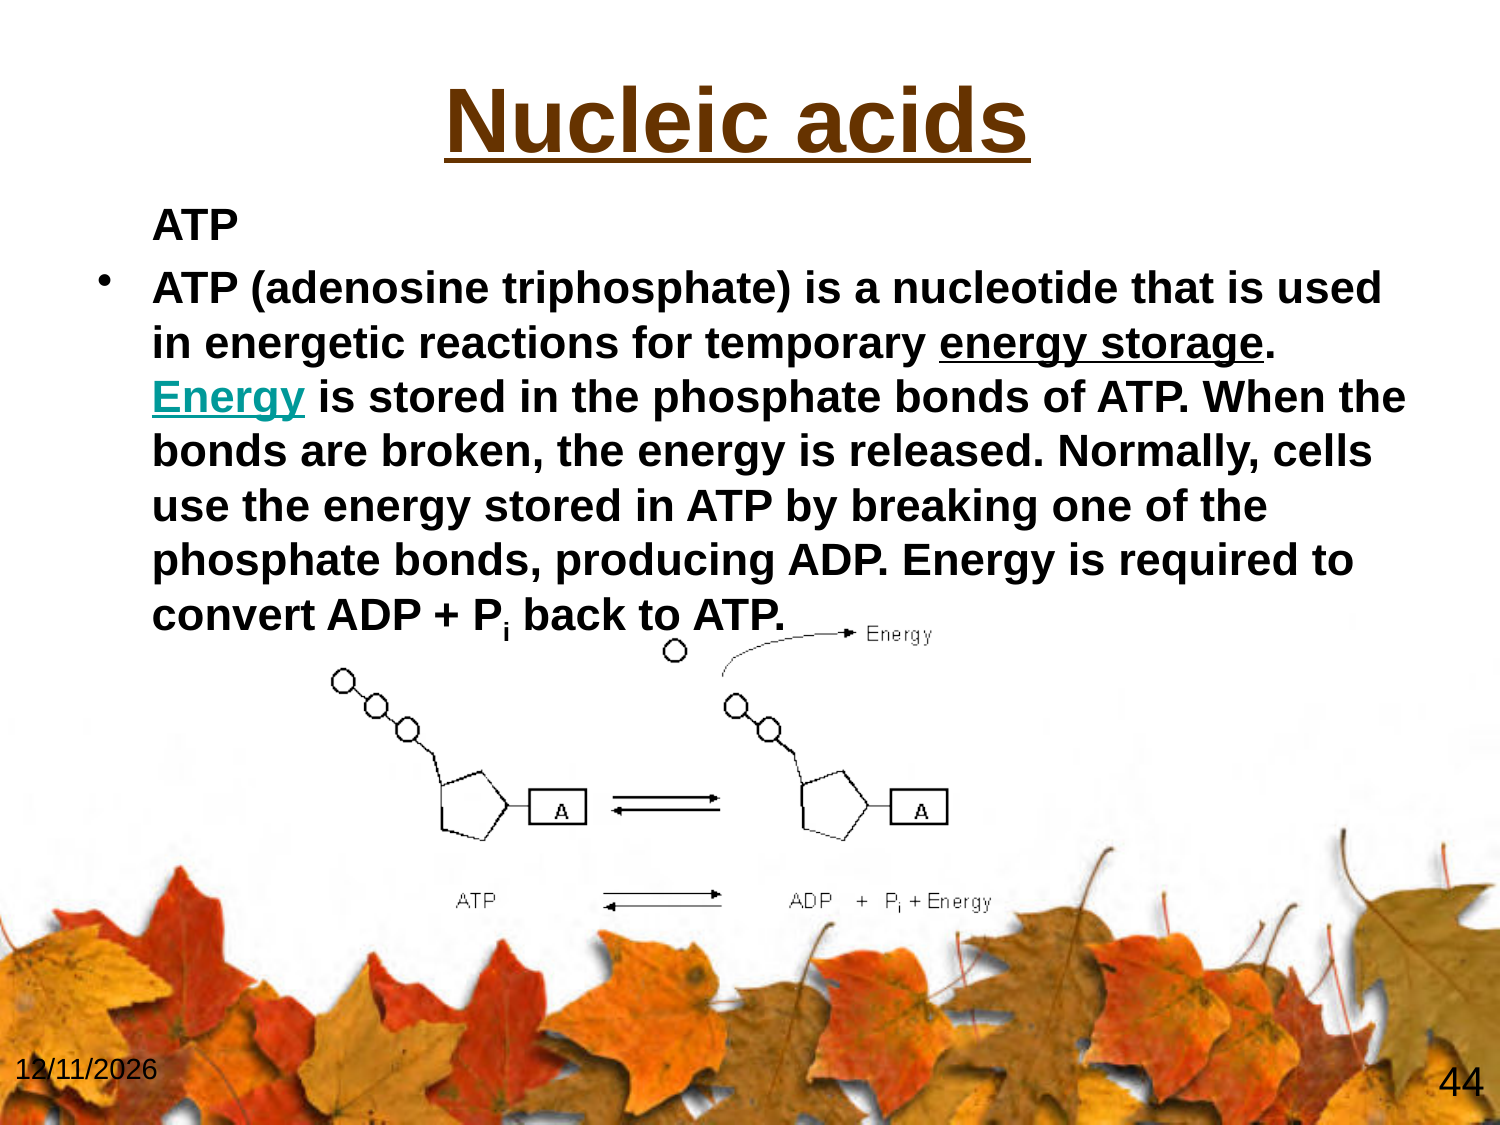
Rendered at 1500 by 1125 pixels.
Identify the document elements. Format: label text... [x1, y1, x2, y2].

picture [0, 0, 1500, 1125]
list ATP ATP (adenosine triphosphate) is a nucleotide that is used in energetic reactions for temporary energy storage. Energy is stored in the phosphate bonds of ATP. When the bonds are broken, the energy is released. Normally, cells use the energy stored in ATP by breaking one of the phosphate bonds, producing ADP. Energy is required to convert ADP + Pi back to ATP. [81, 187, 1433, 664]
title Nucleic acids [49, 44, 1426, 188]
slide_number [0, 1042, 350, 1103]
slide_number 44 [1149, 1046, 1500, 1125]
